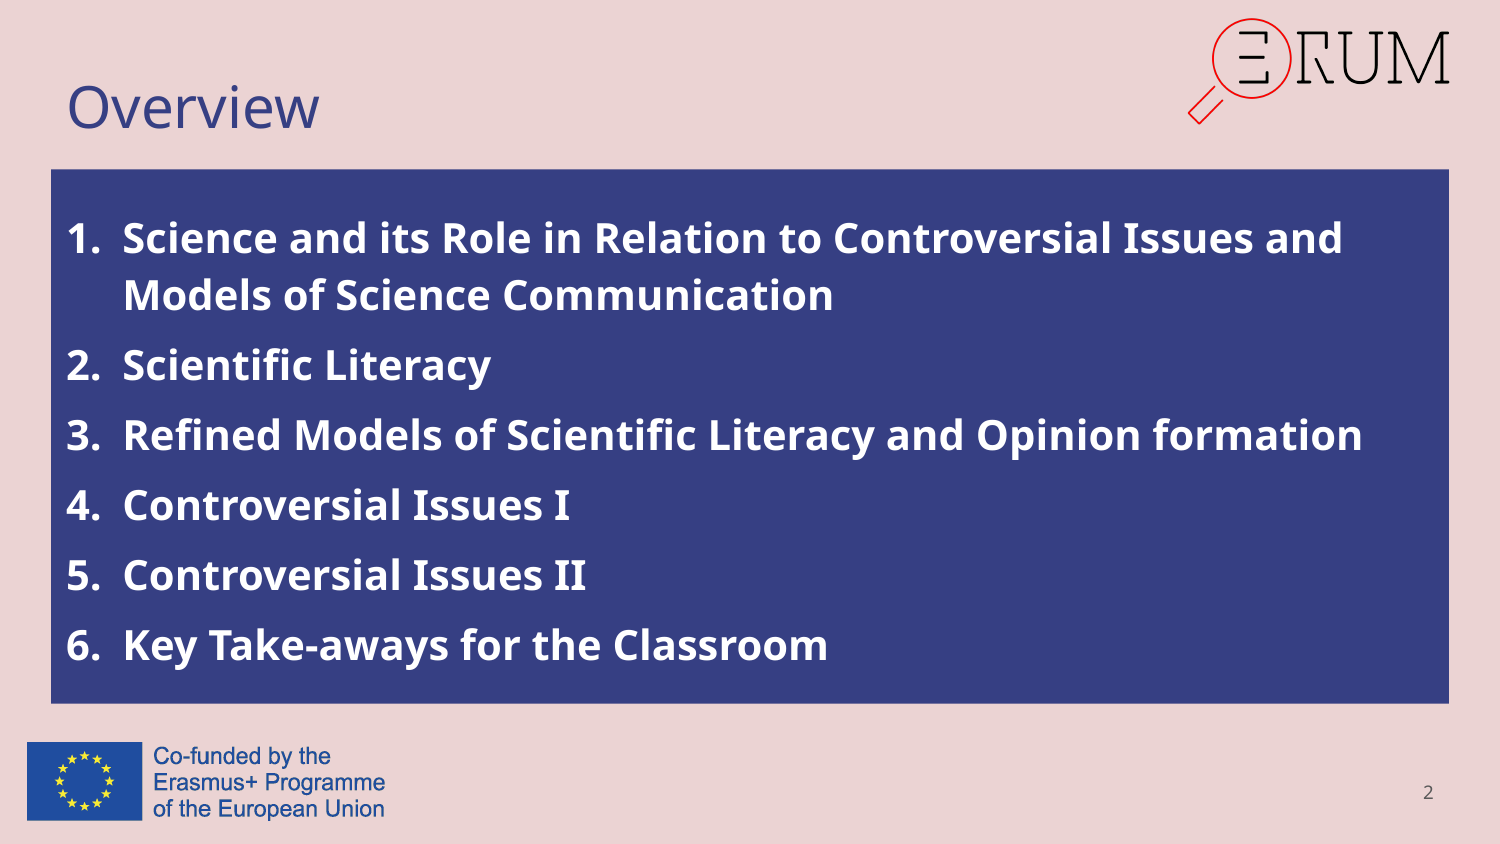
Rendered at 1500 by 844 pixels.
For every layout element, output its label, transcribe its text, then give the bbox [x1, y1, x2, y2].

list Science and its Role in Relation to Controversial Issues and Models of Science Communication Scientific Literacy Refined Models of Scientific Literacy and Opinion formation Controversial Issues I Controversial Issues II Key Take-aways for the Classroom [51, 169, 1449, 704]
picture [1136, 0, 1500, 137]
title Overview [51, 55, 1168, 150]
slide_number 2 [1358, 761, 1449, 826]
picture [27, 742, 385, 821]
